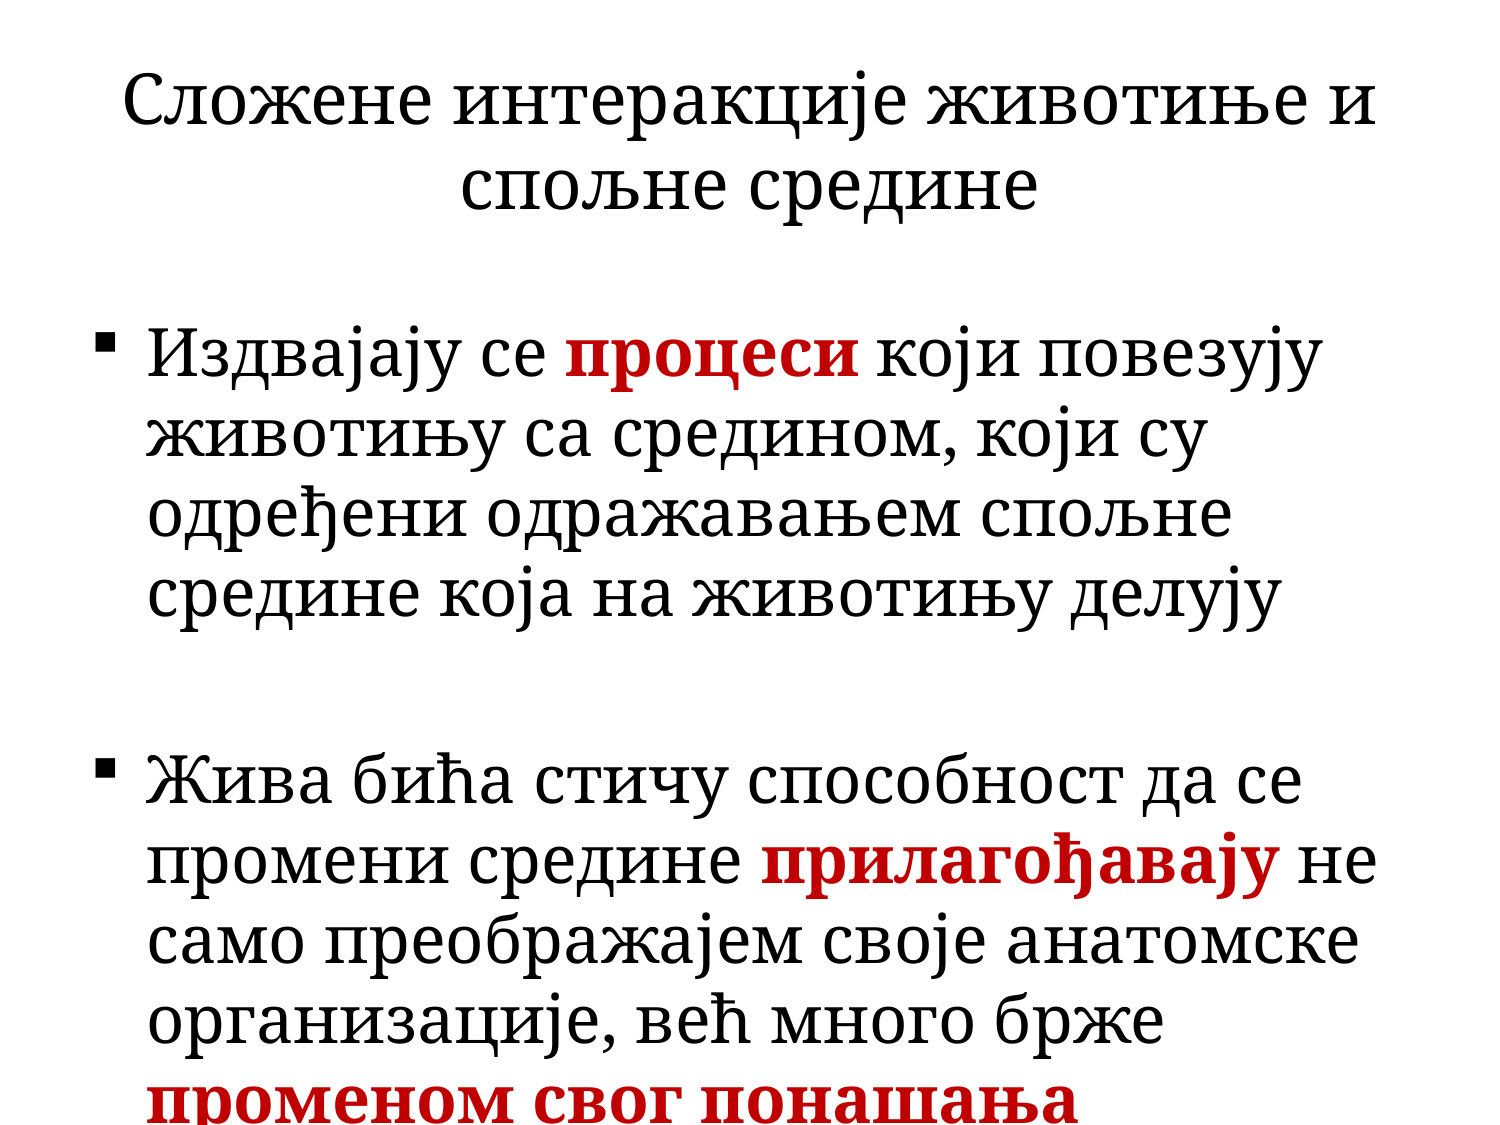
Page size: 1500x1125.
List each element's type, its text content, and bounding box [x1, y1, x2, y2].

title Сложене интеракције животиње и спољне средине [74, 44, 1426, 233]
list Издвајају се процеси који повезују животињу са средином, који су одређени одражавањем спољне средине која на животињу делују Жива бића стичу способност да се промени средине прилагођавају не само преображајем своје анатомске организације, већ много брже променом свог понашања [74, 302, 1426, 1006]
